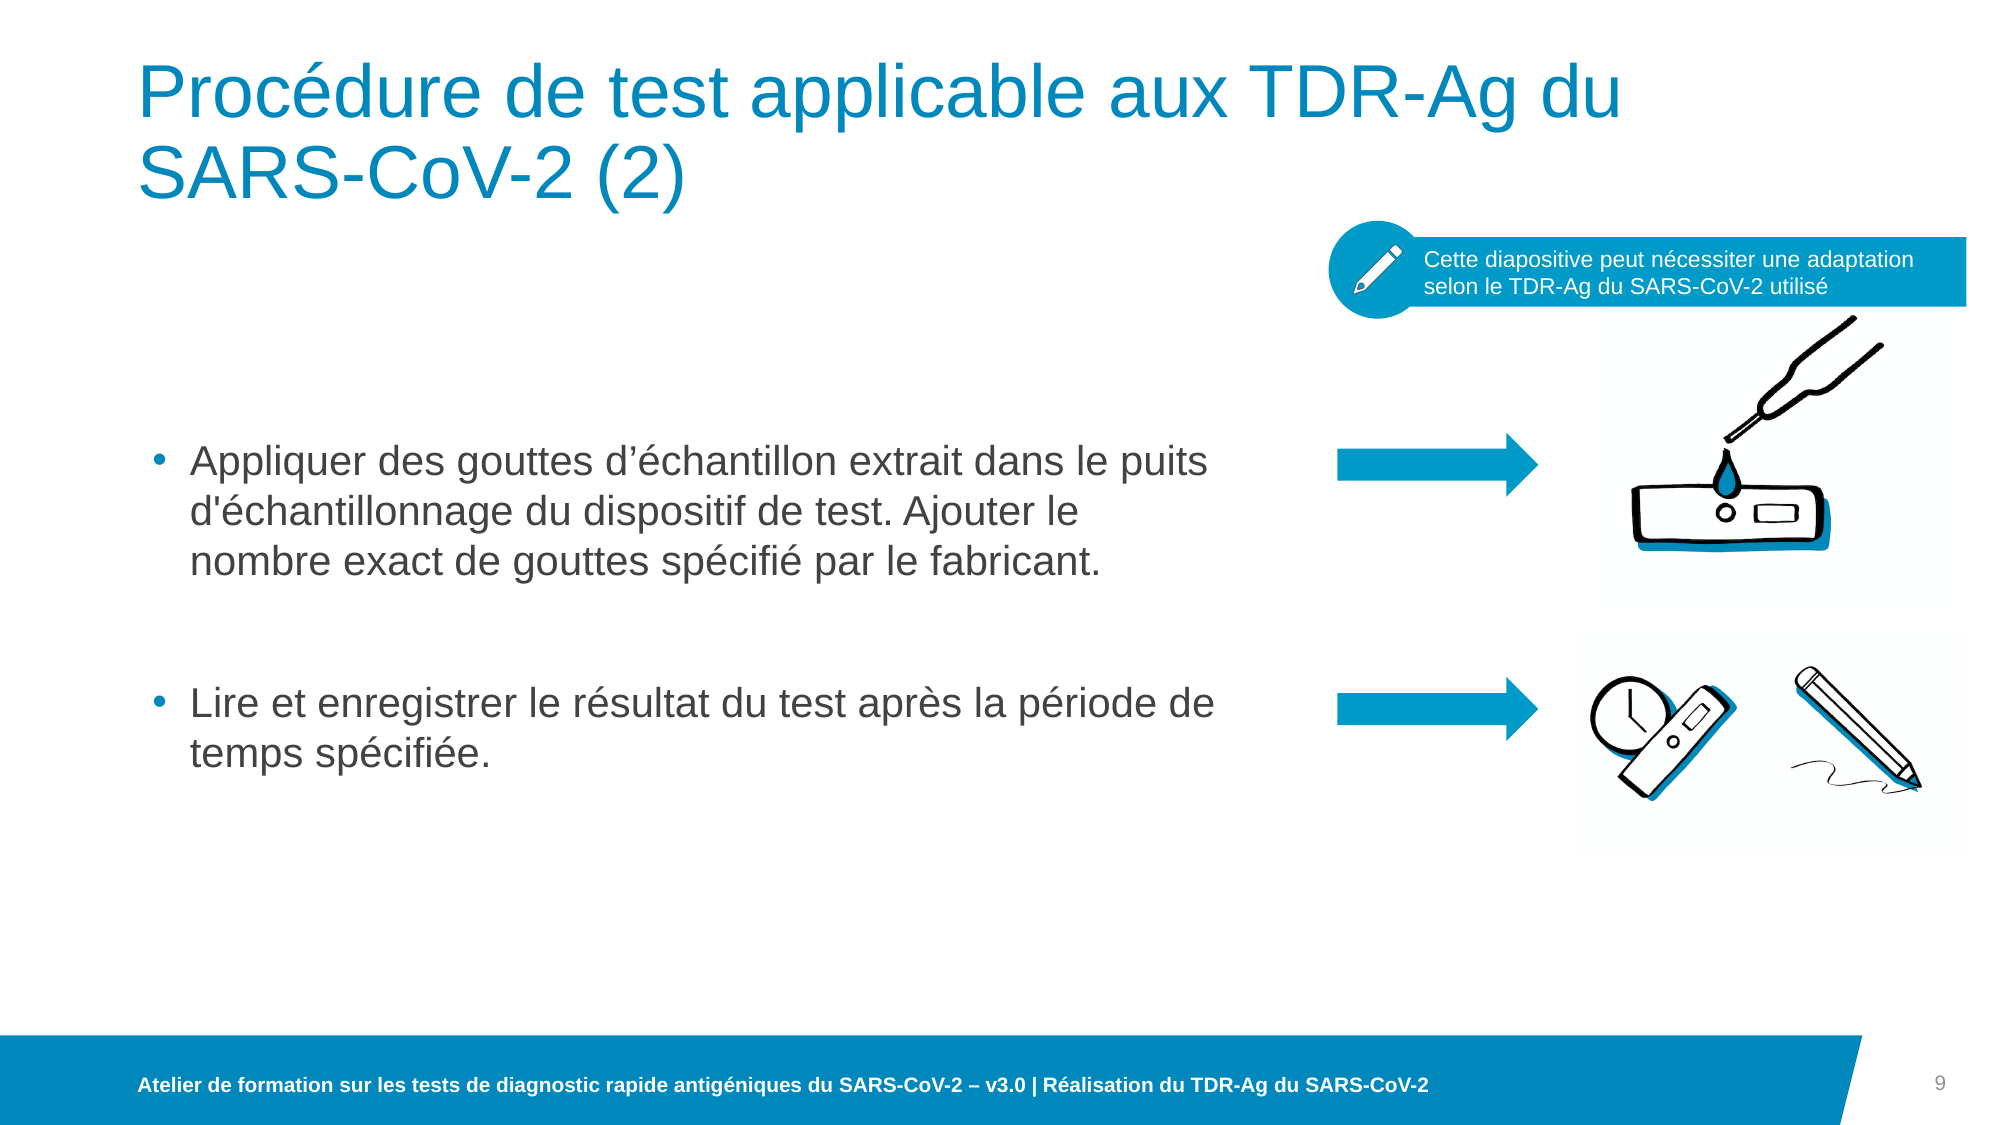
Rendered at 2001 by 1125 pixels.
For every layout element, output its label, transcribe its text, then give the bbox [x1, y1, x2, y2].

title Procédure de test applicable aux TDR-Ag du SARS-CoV-2 (2) [137, 59, 1863, 215]
text_box [1337, 432, 1539, 497]
slide_number 9 [1862, 1035, 1947, 1125]
text_box [1337, 677, 1539, 742]
footer Atelier de formation sur les tests de diagnostic rapide antigéniques du SARS-CoV-2 – v3.0 | Réalisation du TDR-Ag du SARS-CoV-2 [137, 1042, 1468, 1125]
list Appliquer des gouttes d’échantillon extrait dans le puits d'échantillonnage du dispositif de test. Ajouter le nombre exact de gouttes spécifié par le fabricant. Lire et enregistrer le résultat du test après la période de temps spécifiée. [137, 284, 1245, 1014]
picture [1574, 628, 1967, 854]
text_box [1328, 220, 1967, 319]
picture [1596, 319, 1967, 610]
